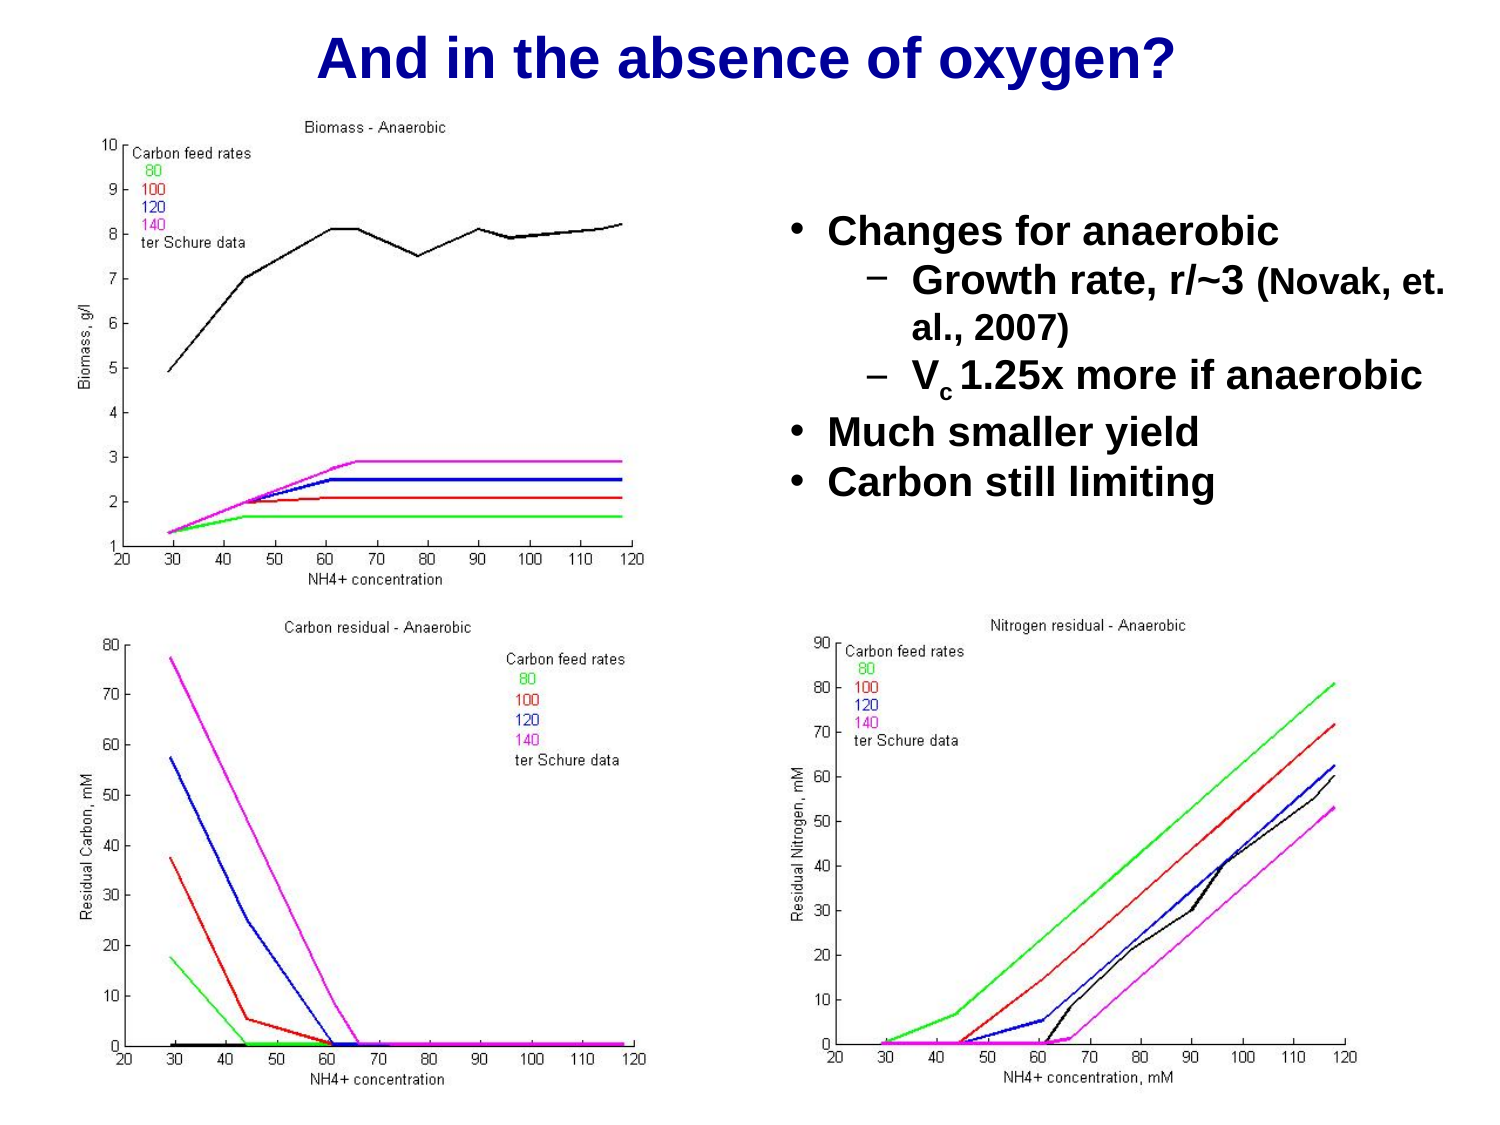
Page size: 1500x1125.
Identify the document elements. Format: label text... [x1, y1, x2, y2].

text_box Changes for anaerobic Growth rate, r/~3 (Novak, et. al., 2007) Vc 1.25x more if anaerobic Much smaller yield Carbon still limiting [774, 195, 1488, 513]
picture [39, 607, 697, 1101]
text_box And in the absence of oxygen? [32, 12, 1463, 98]
picture [749, 605, 1407, 1098]
picture [37, 107, 694, 601]
